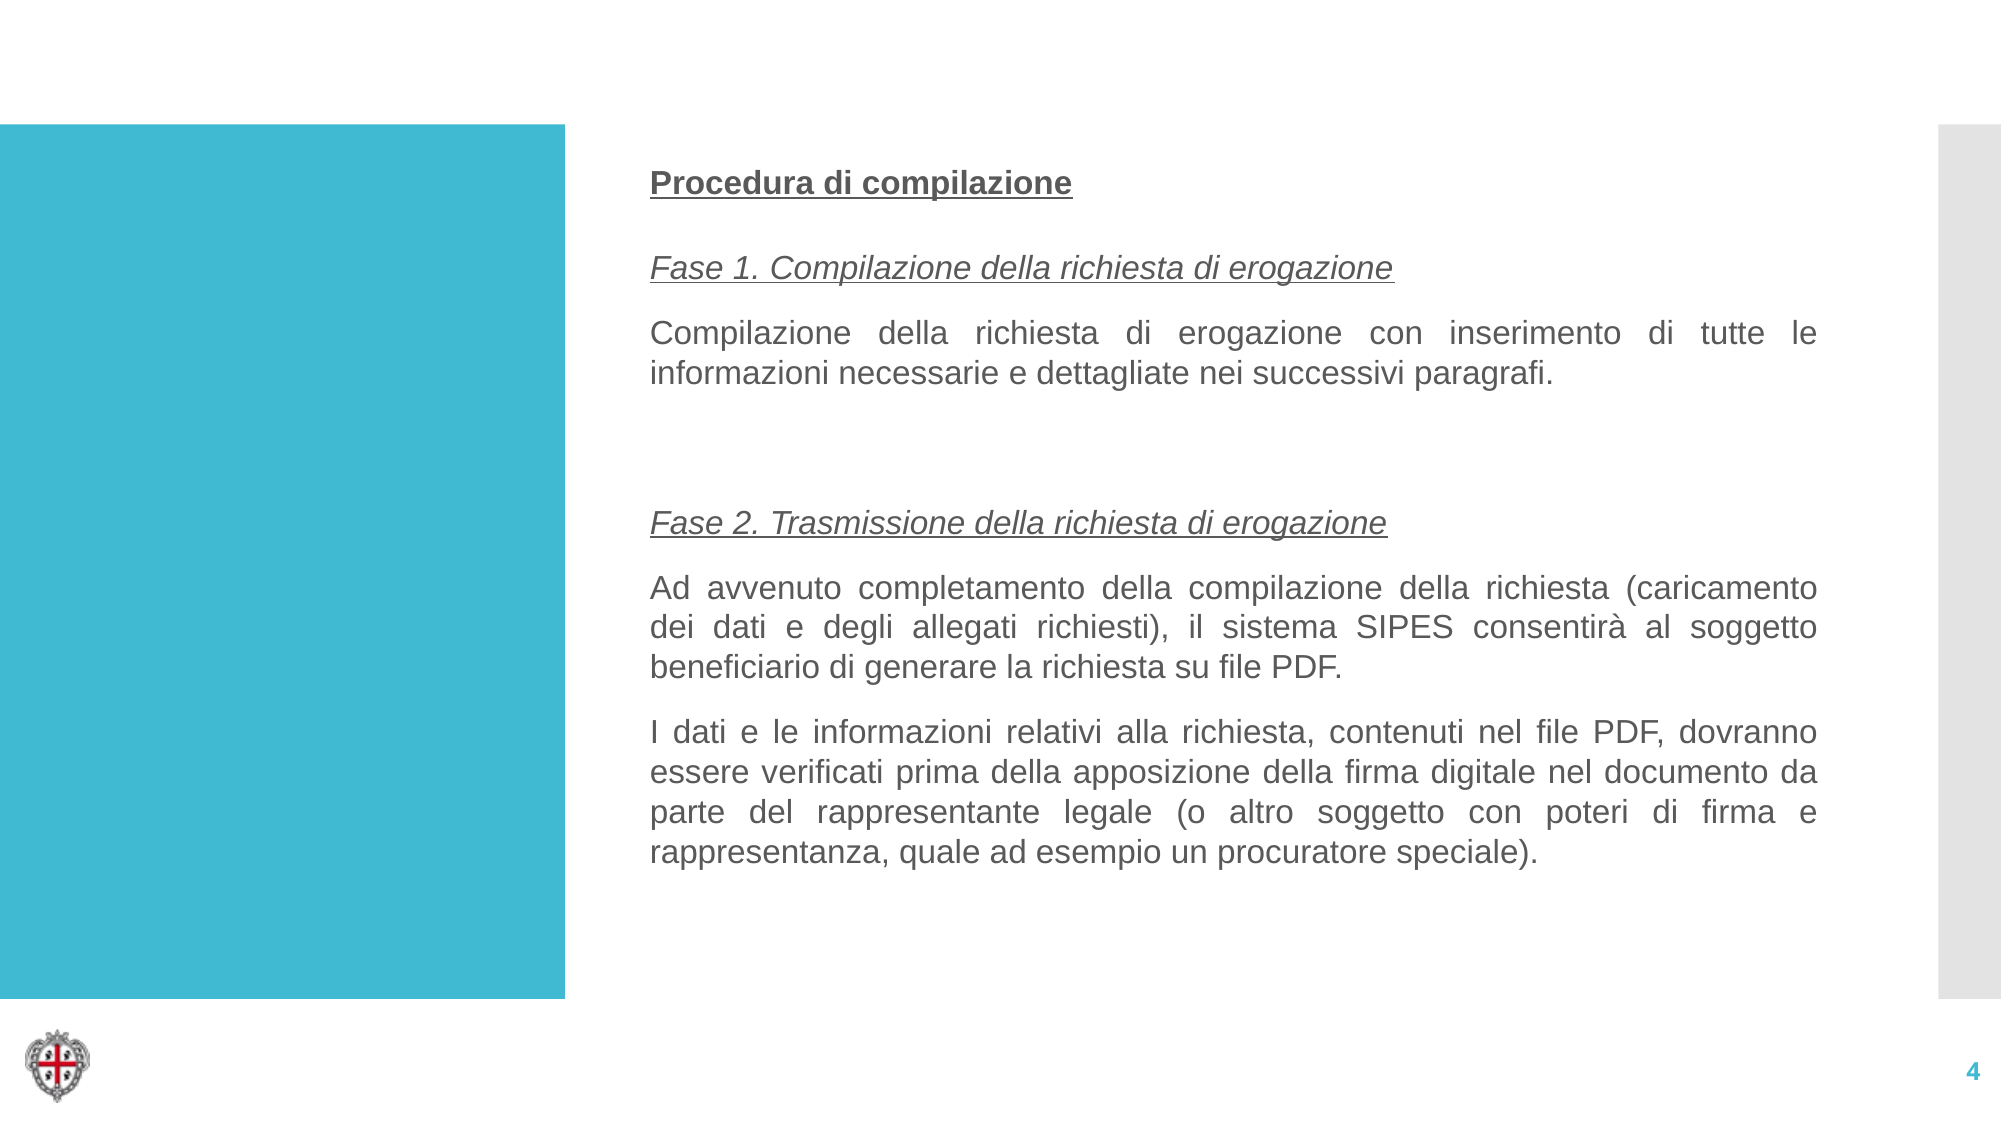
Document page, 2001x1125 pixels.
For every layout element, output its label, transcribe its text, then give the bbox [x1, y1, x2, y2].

picture [25, 1028, 90, 1103]
list Procedura di compilazione Fase 1. Compilazione della richiesta di erogazione Compilazione della richiesta di erogazione con inserimento di tutte le informazioni necessarie e dettagliate nei successivi paragrafi. Fase 2. Trasmissione della richiesta di erogazione Ad avvenuto completamento della compilazione della richiesta (caricamento dei dati e degli allegati richiesti), il sistema SIPES consentirà al soggetto beneficiario di generare la richiesta su file PDF. I dati e le informazioni relativi alla richiesta, contenuti nel file PDF, dovranno essere verificati prima della apposizione della firma digitale nel documento da parte del rappresentante legale (o altro soggetto con poteri di firma e rappresentanza, quale ad esempio un procuratore speciale). [634, 113, 1835, 898]
slide_number 4 [1744, 1042, 1996, 1103]
